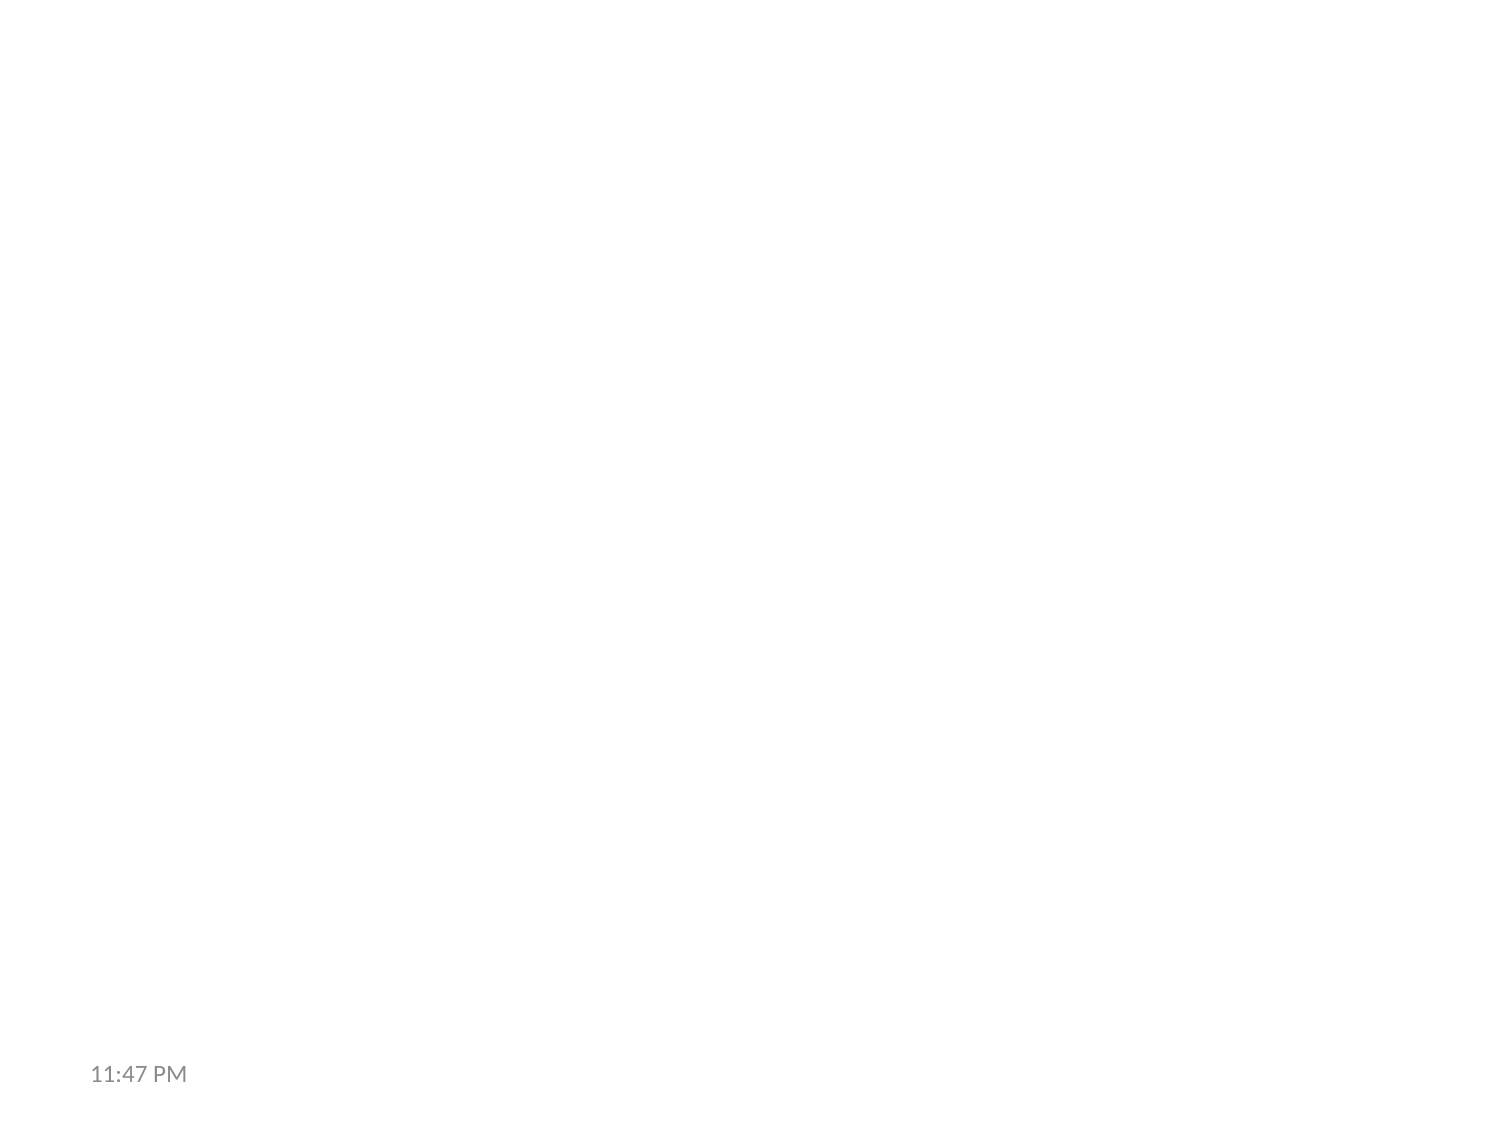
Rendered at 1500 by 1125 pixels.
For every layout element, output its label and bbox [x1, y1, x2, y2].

slide_number [75, 1042, 425, 1103]
